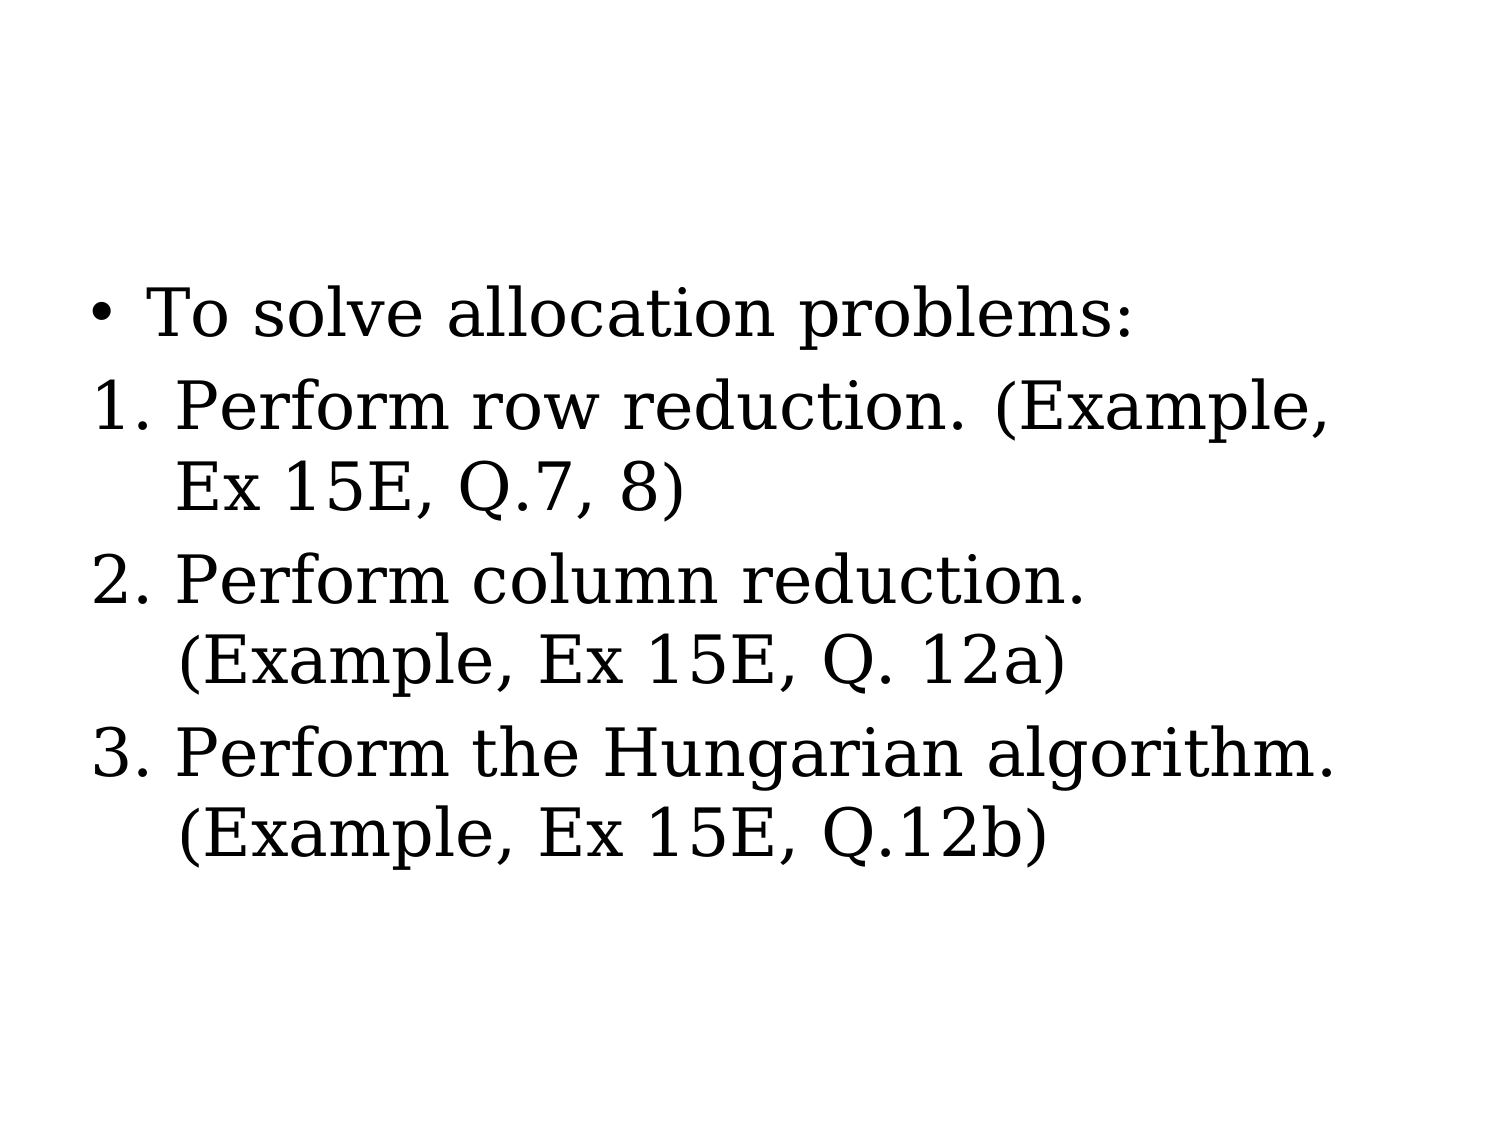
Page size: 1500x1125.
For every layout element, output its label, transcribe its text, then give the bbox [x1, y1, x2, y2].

list To solve allocation problems: Perform row reduction. (Example, Ex 15E, Q.7, 8) Perform column reduction. (Example, Ex 15E, Q. 12a) Perform the Hungarian algorithm. (Example, Ex 15E, Q.12b) [75, 262, 1425, 1005]
